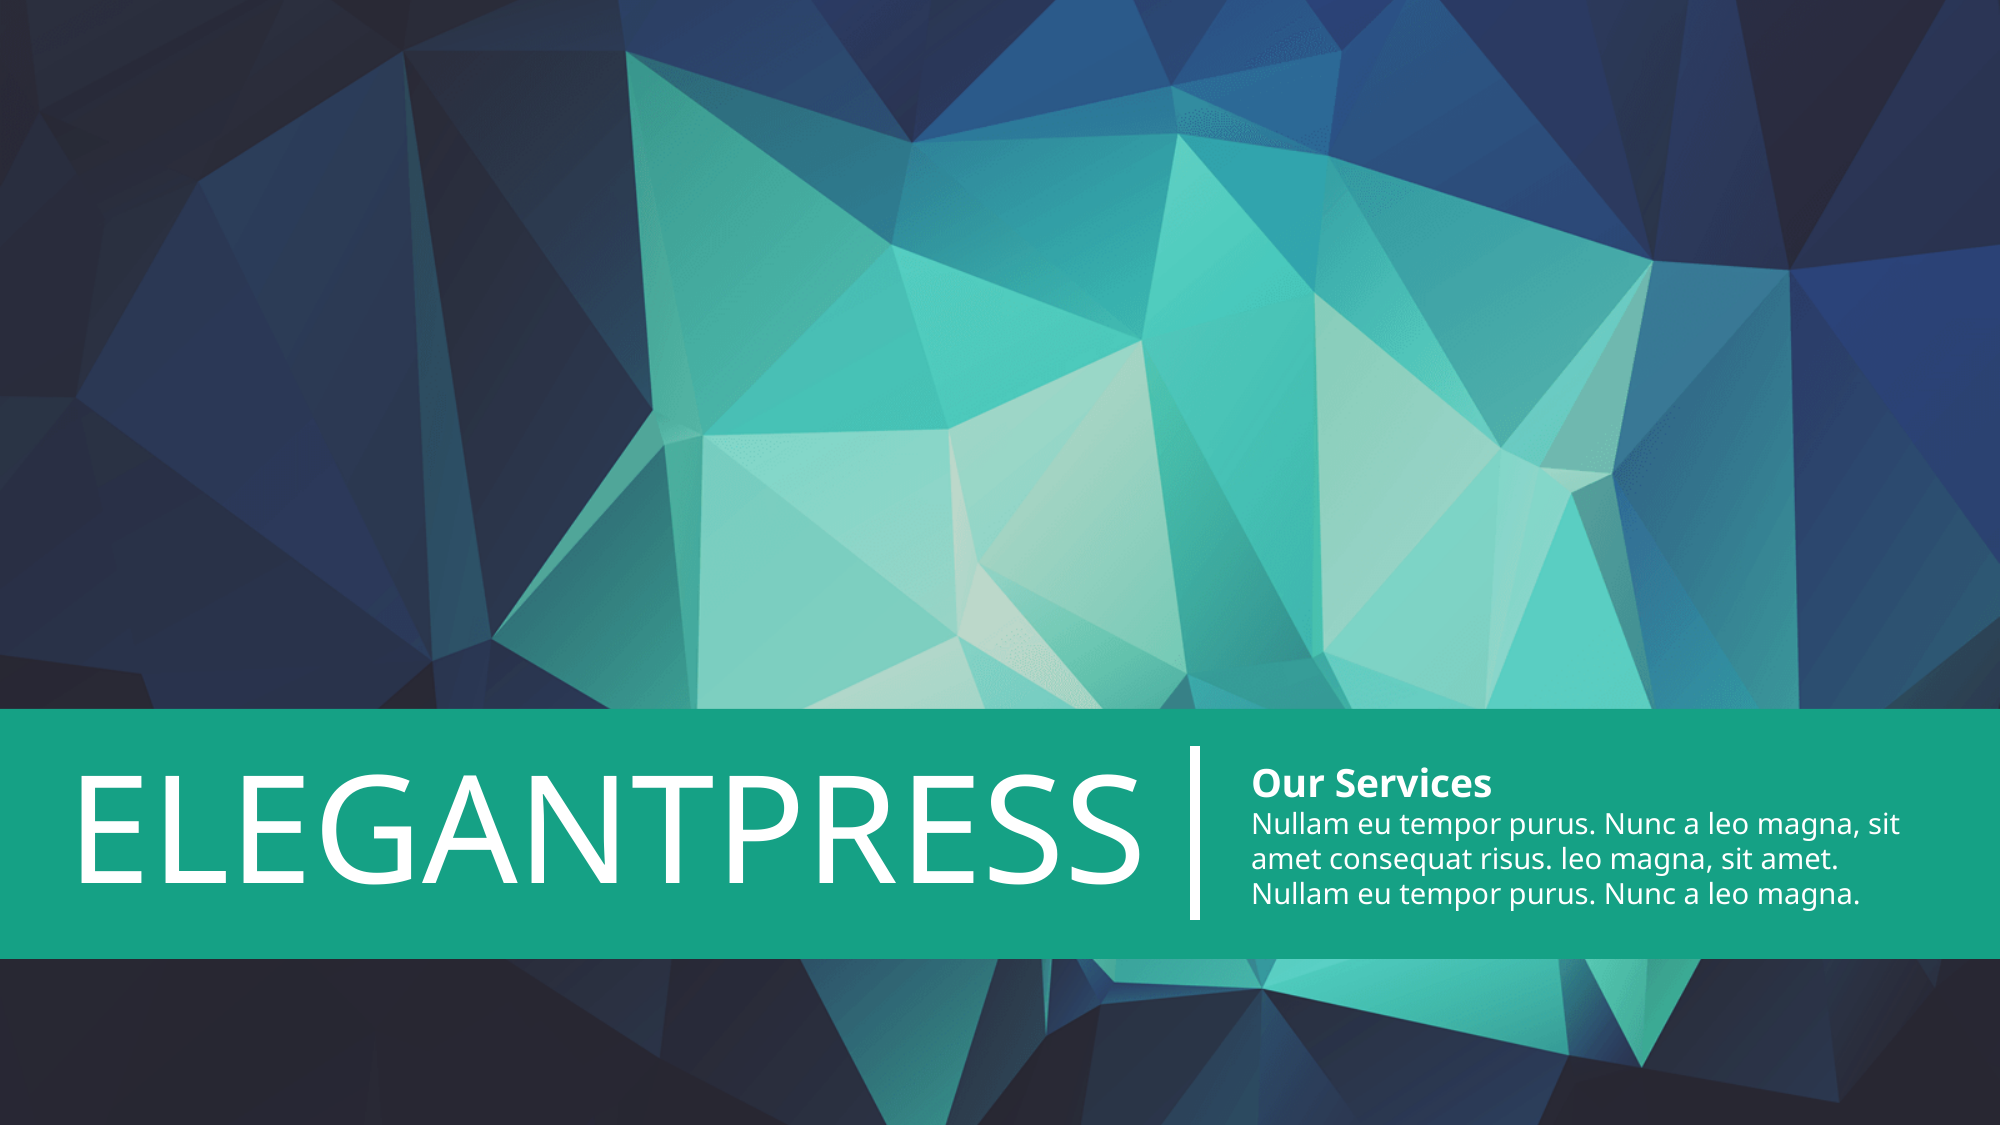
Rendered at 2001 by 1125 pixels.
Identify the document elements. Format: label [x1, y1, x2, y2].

picture [0, 960, 2000, 1125]
text_box [0, 708, 2000, 960]
picture [0, 0, 2000, 708]
